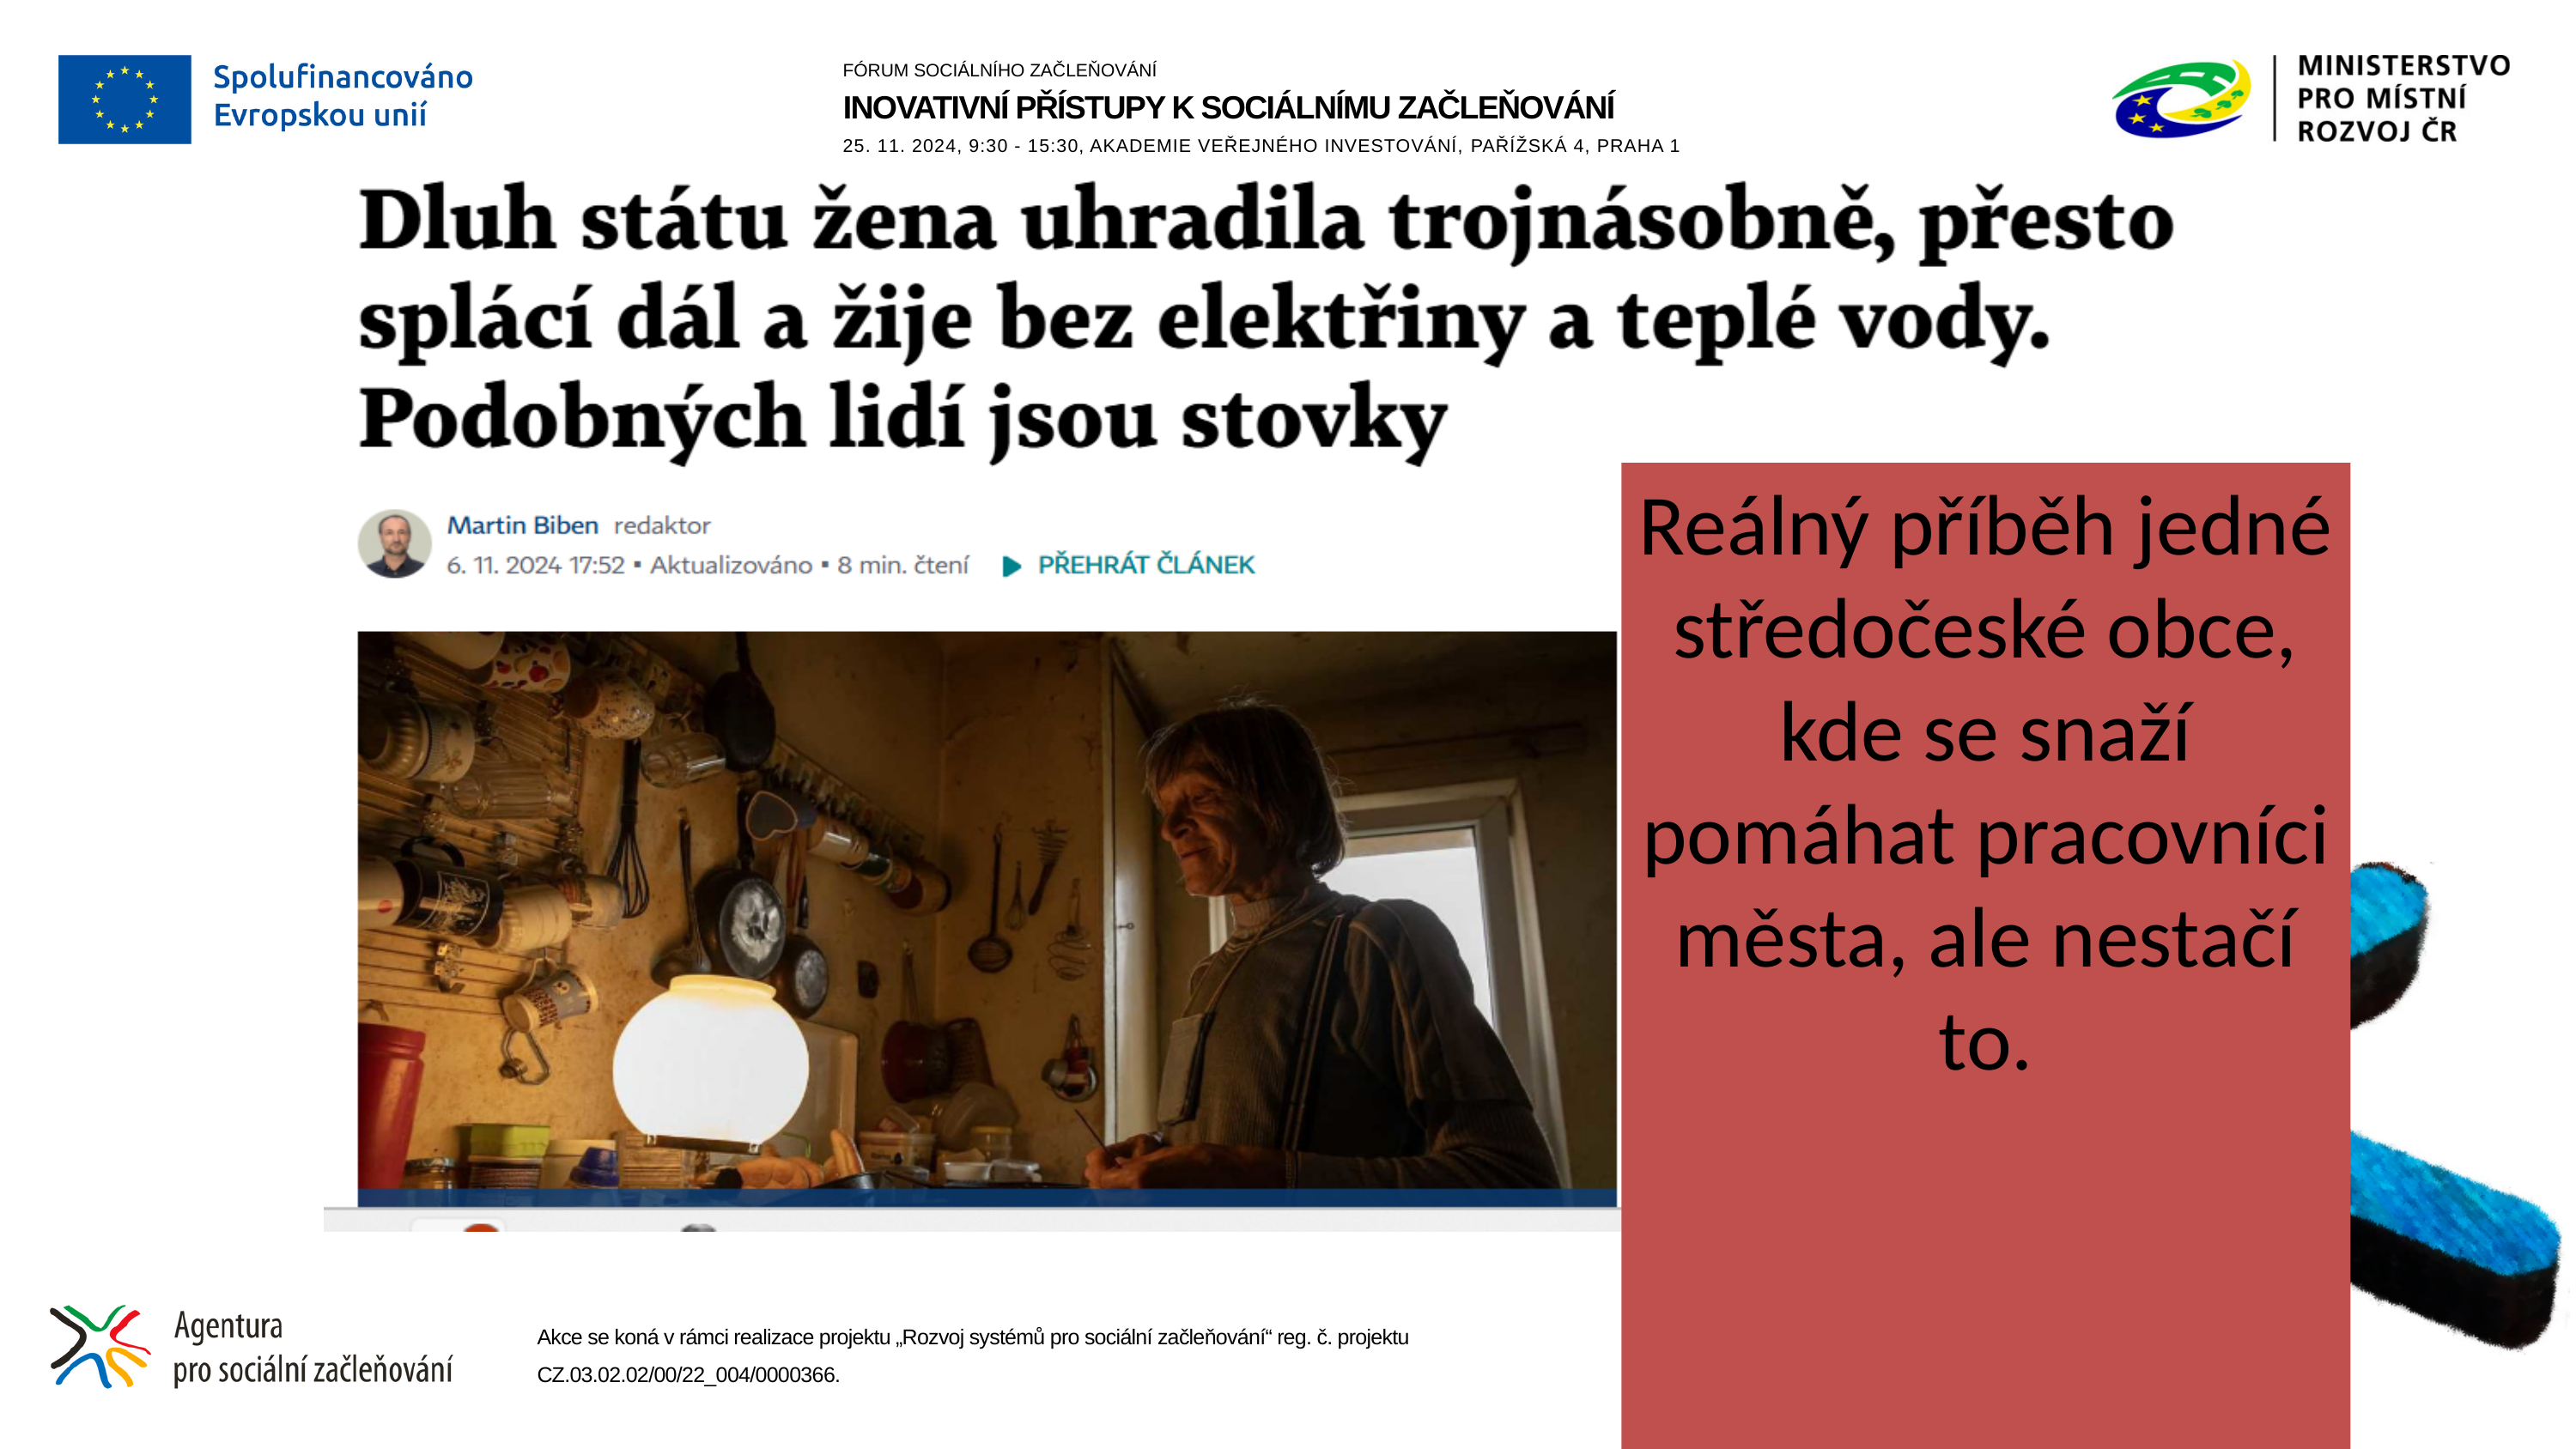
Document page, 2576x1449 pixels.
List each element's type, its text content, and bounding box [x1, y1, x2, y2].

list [324, 162, 2259, 1233]
text_box Reálný příběh jedné středočeské obce, kde se snaží pomáhat pracovníci města, ale nestačí to. [1621, 463, 2351, 1449]
picture [2405, 1172, 2411, 1177]
picture [2351, 854, 2570, 1449]
picture [48, 40, 489, 155]
picture [2472, 1194, 2479, 1202]
picture [32, 1287, 471, 1408]
picture [2111, 55, 2510, 142]
